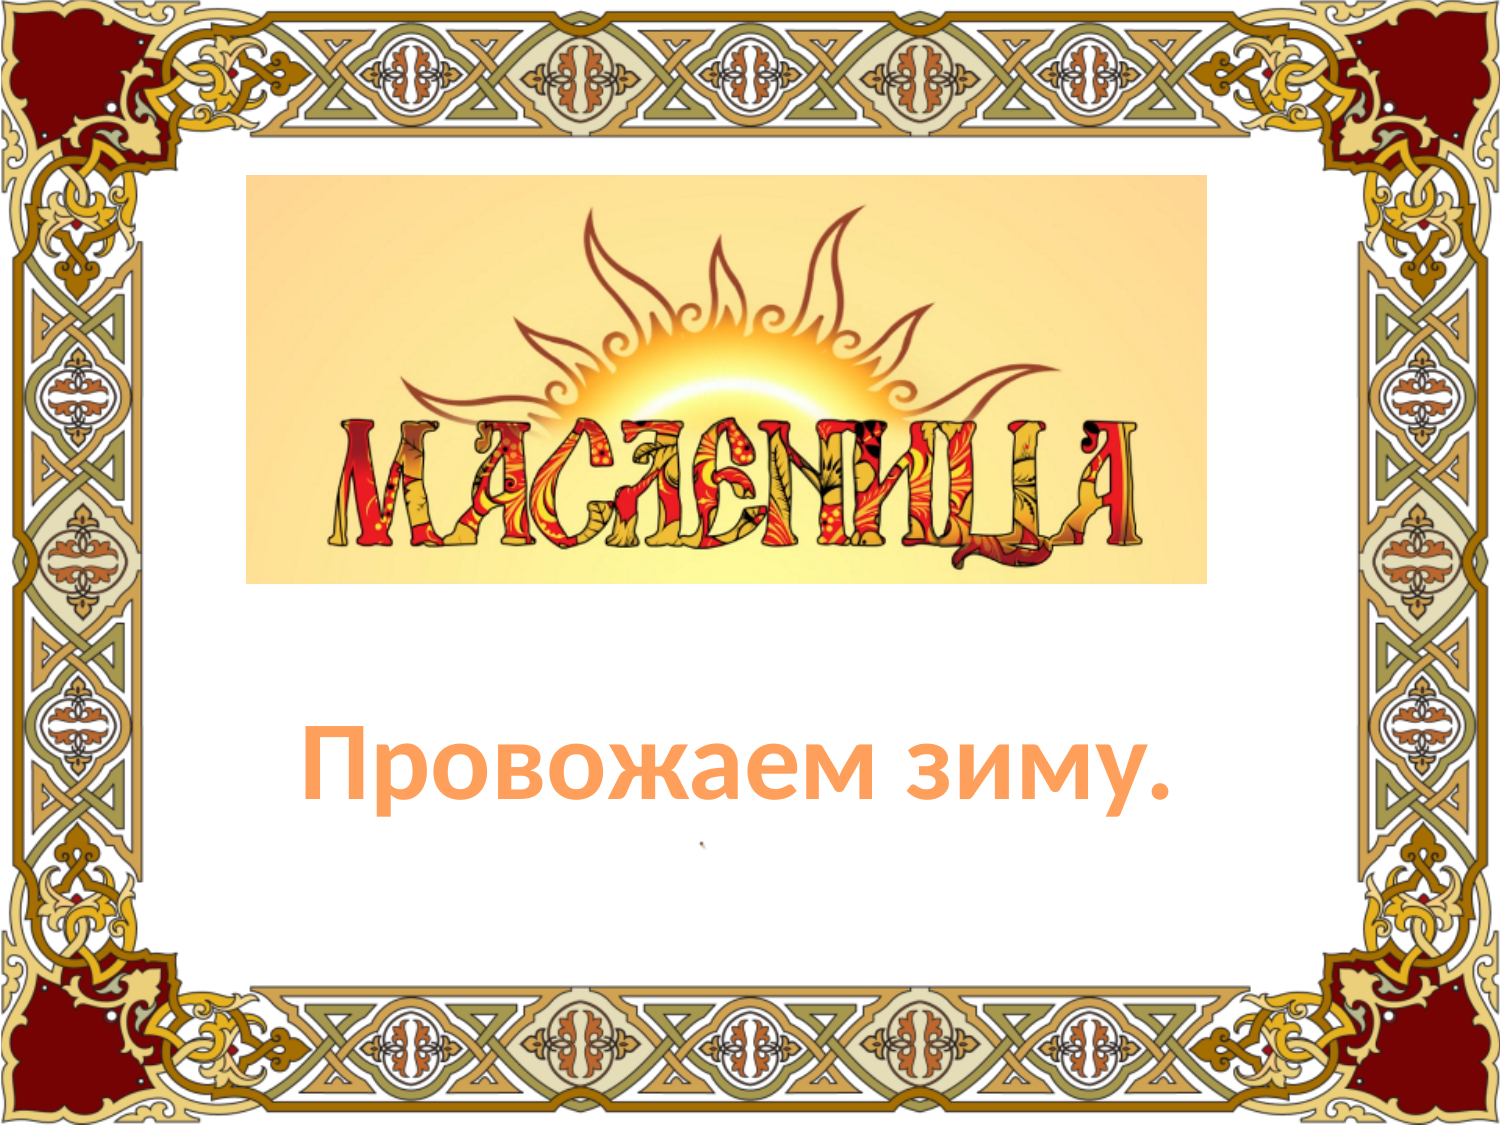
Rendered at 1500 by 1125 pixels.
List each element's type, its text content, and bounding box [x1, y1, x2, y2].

picture [0, 0, 1500, 1125]
text_box Провожаем зиму. [284, 679, 1191, 830]
